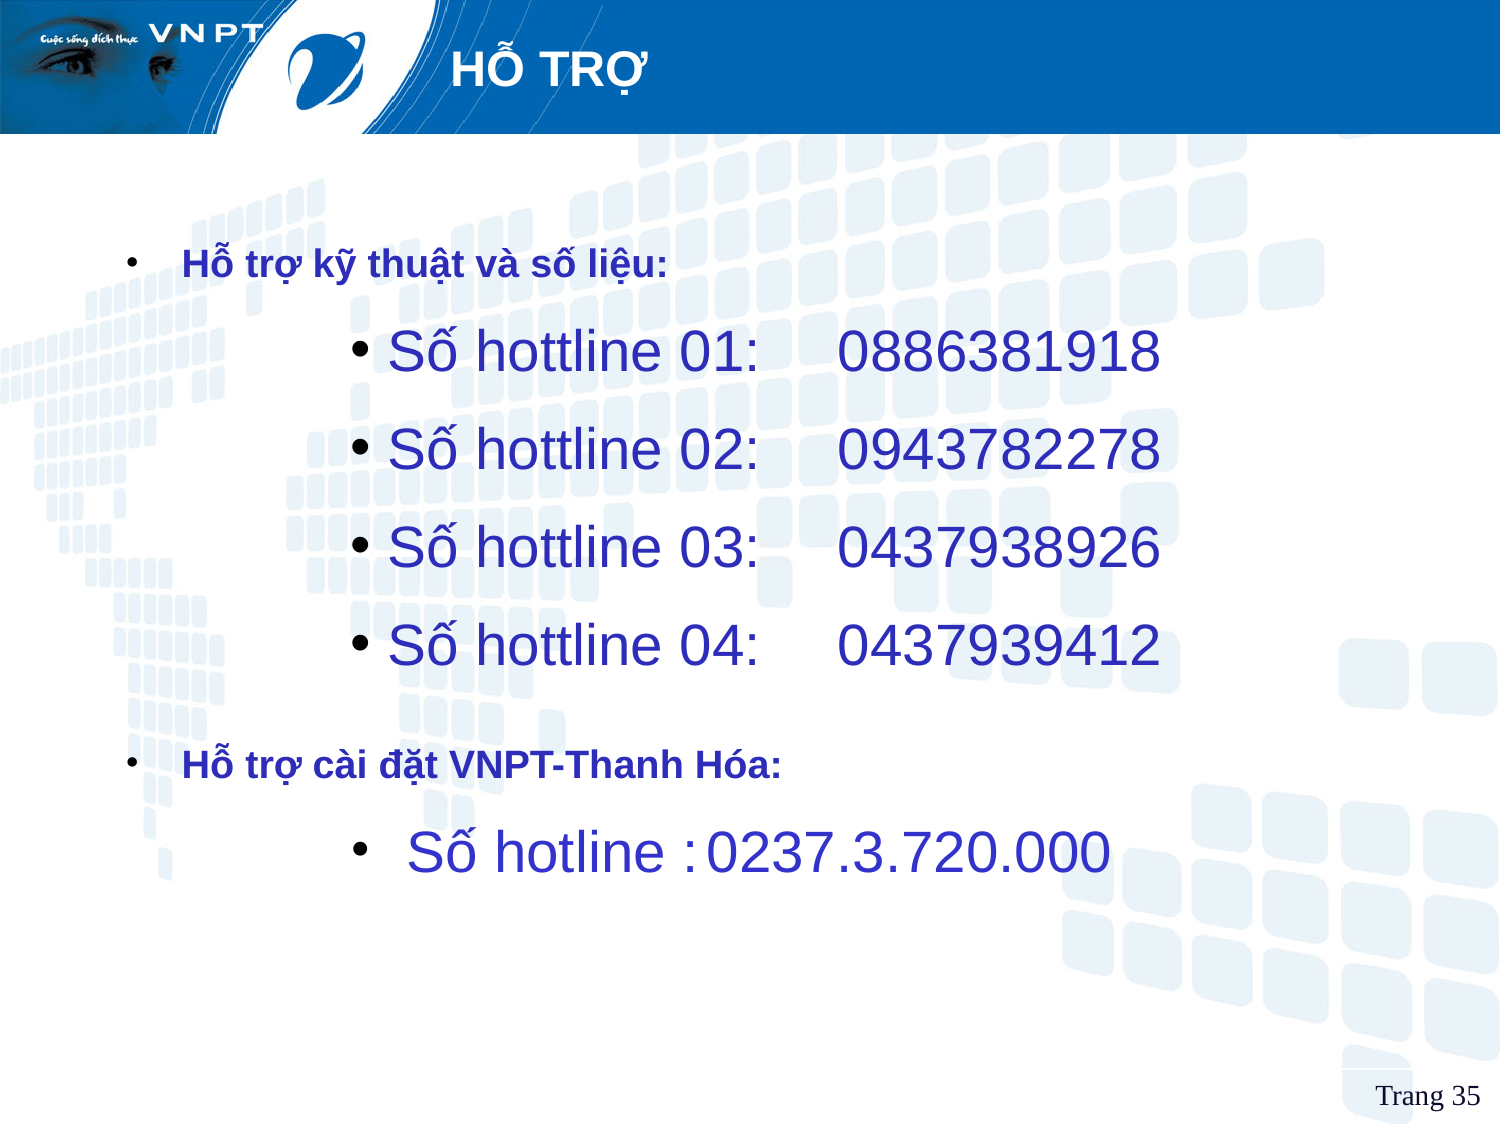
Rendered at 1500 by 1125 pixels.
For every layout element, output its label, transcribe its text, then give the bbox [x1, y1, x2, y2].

title HỖ TRỢ [437, 0, 1496, 133]
list Hỗ trợ cài đặt VNPT-Thanh Hóa: Số hotline : 0237.3.720.000 [112, 713, 1433, 964]
slide_number Trang 35 [1242, 1068, 1497, 1125]
text_box Hỗ trợ kỹ thuật và số liệu: Số hottline 01: 0886381918 Số hottline 02: 0943782278 Số hottline 03: 0437938926 Số hottline 04: 0437939412 [112, 212, 1433, 713]
picture [0, 0, 1500, 1125]
